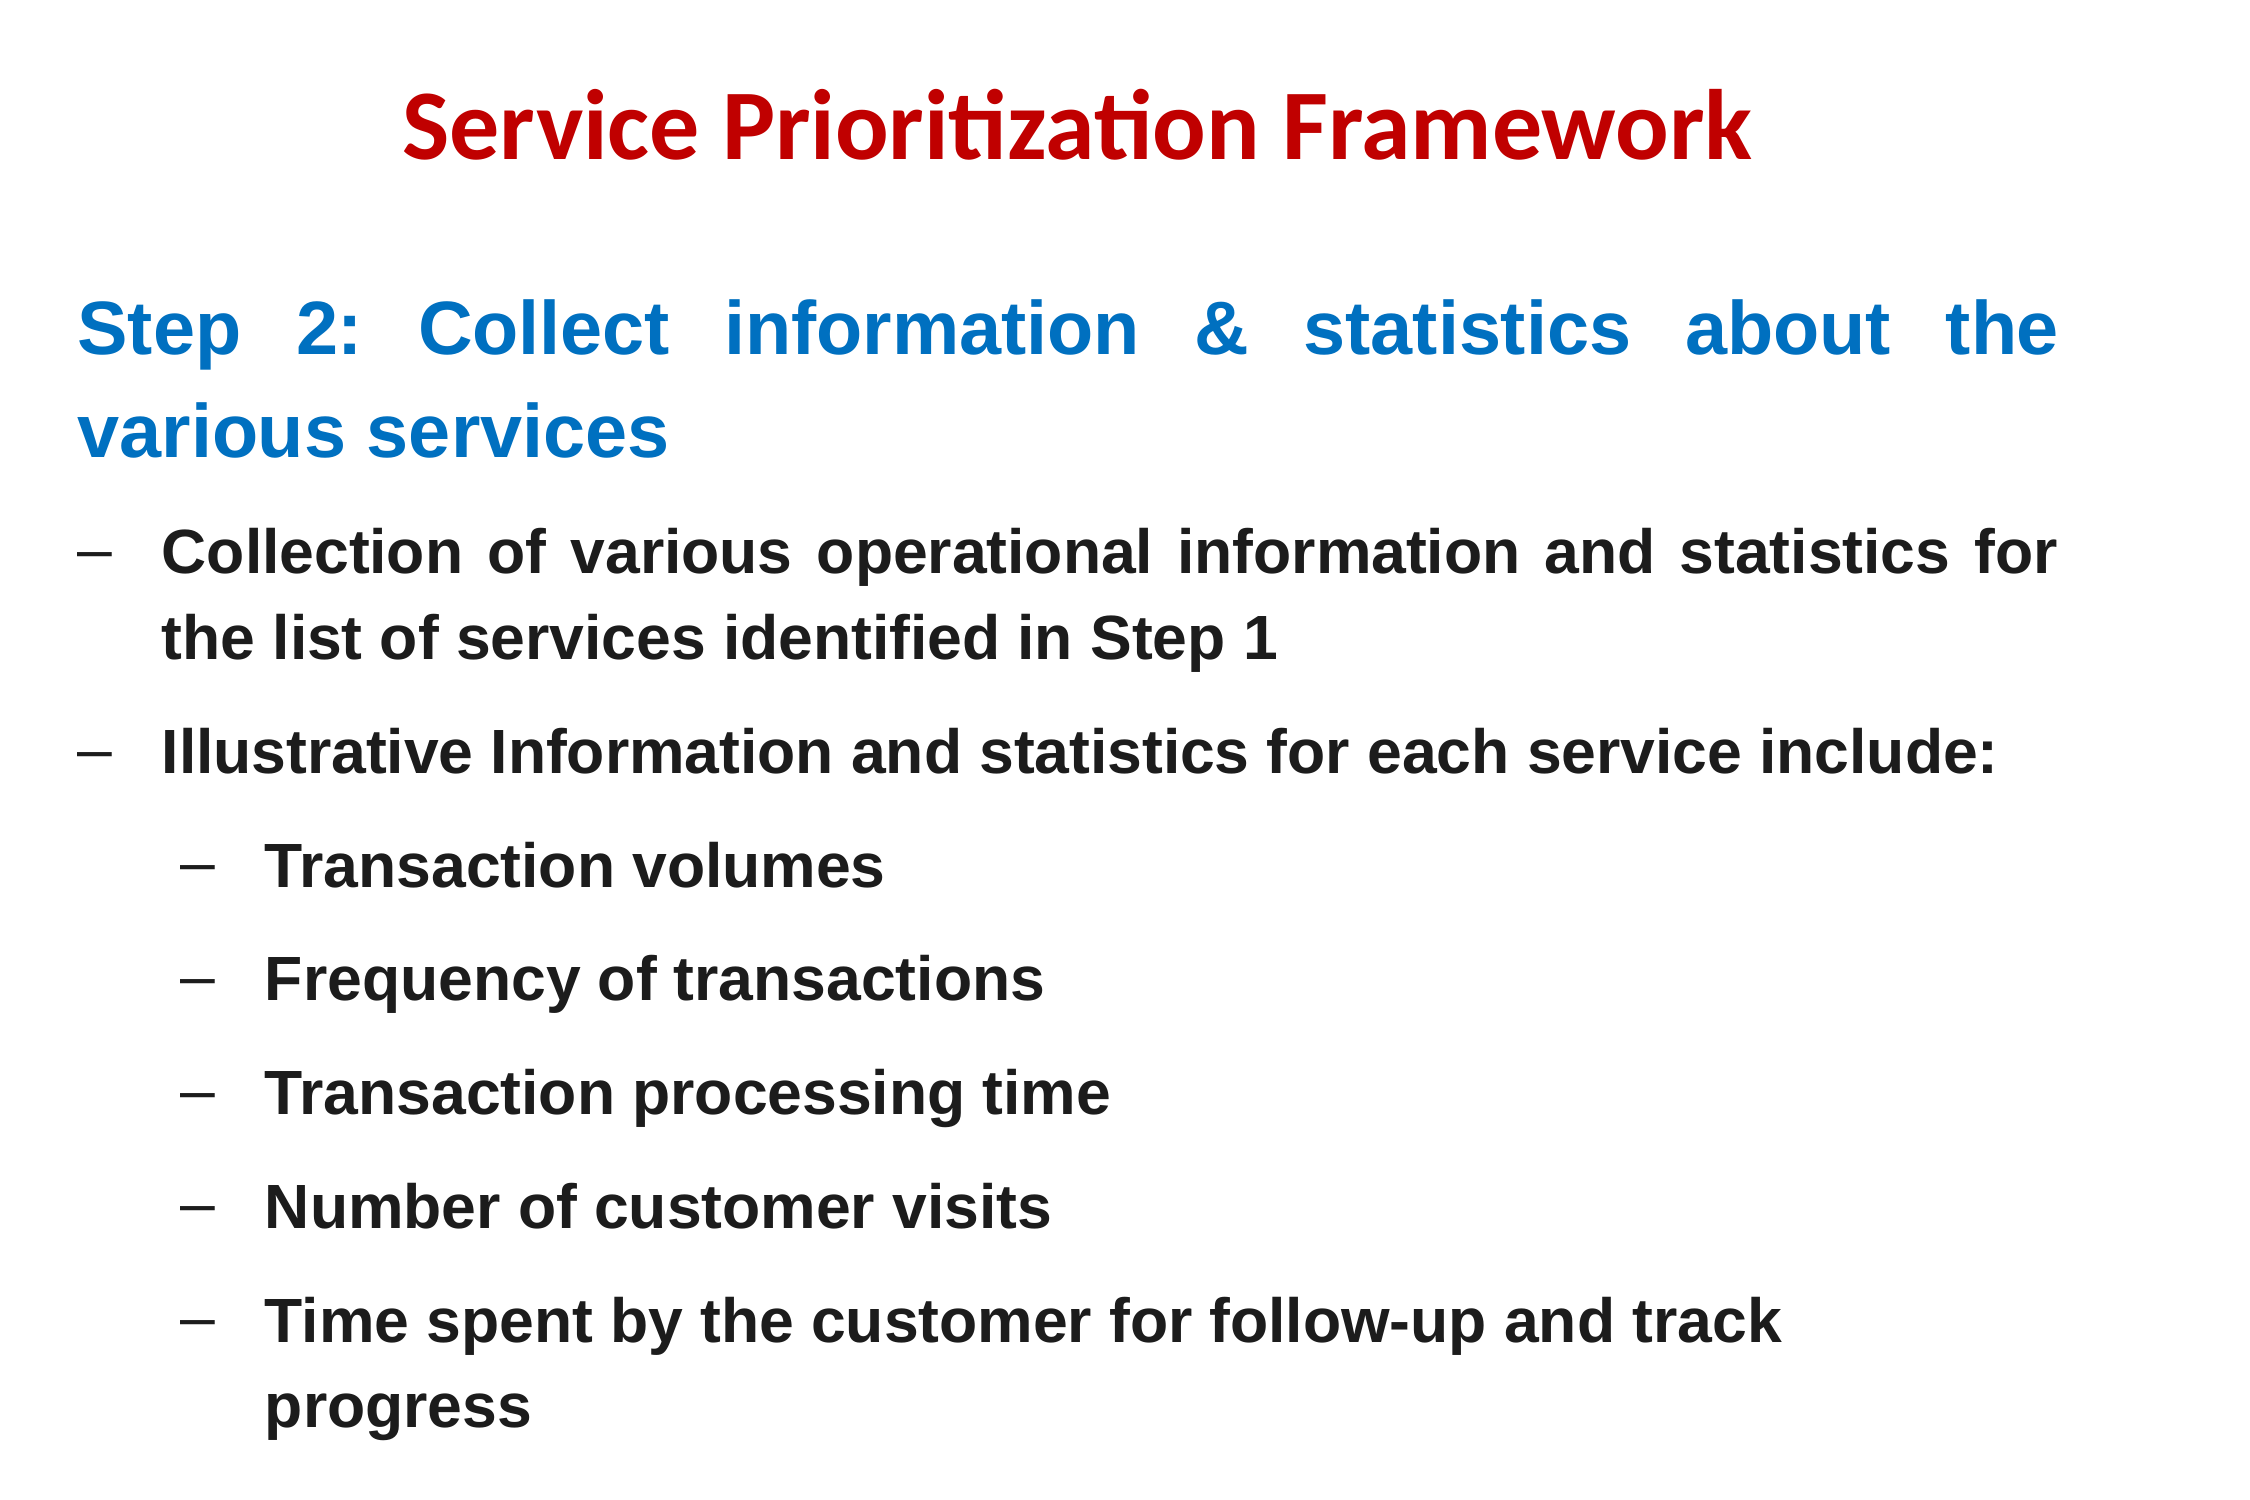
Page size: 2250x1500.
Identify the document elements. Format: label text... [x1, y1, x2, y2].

title Service Prioritization Framework [56, 60, 2101, 200]
list Step 2: Collect information & statistics about the various services Collection of various operational information and statistics for the list of services identified in Step 1 Illustrative Information and statistics for each service include: Transaction volumes Frequency of transactions Transaction processing time Number of customer visits Time spent by the customer for follow-up and track progress [56, 255, 2082, 1460]
